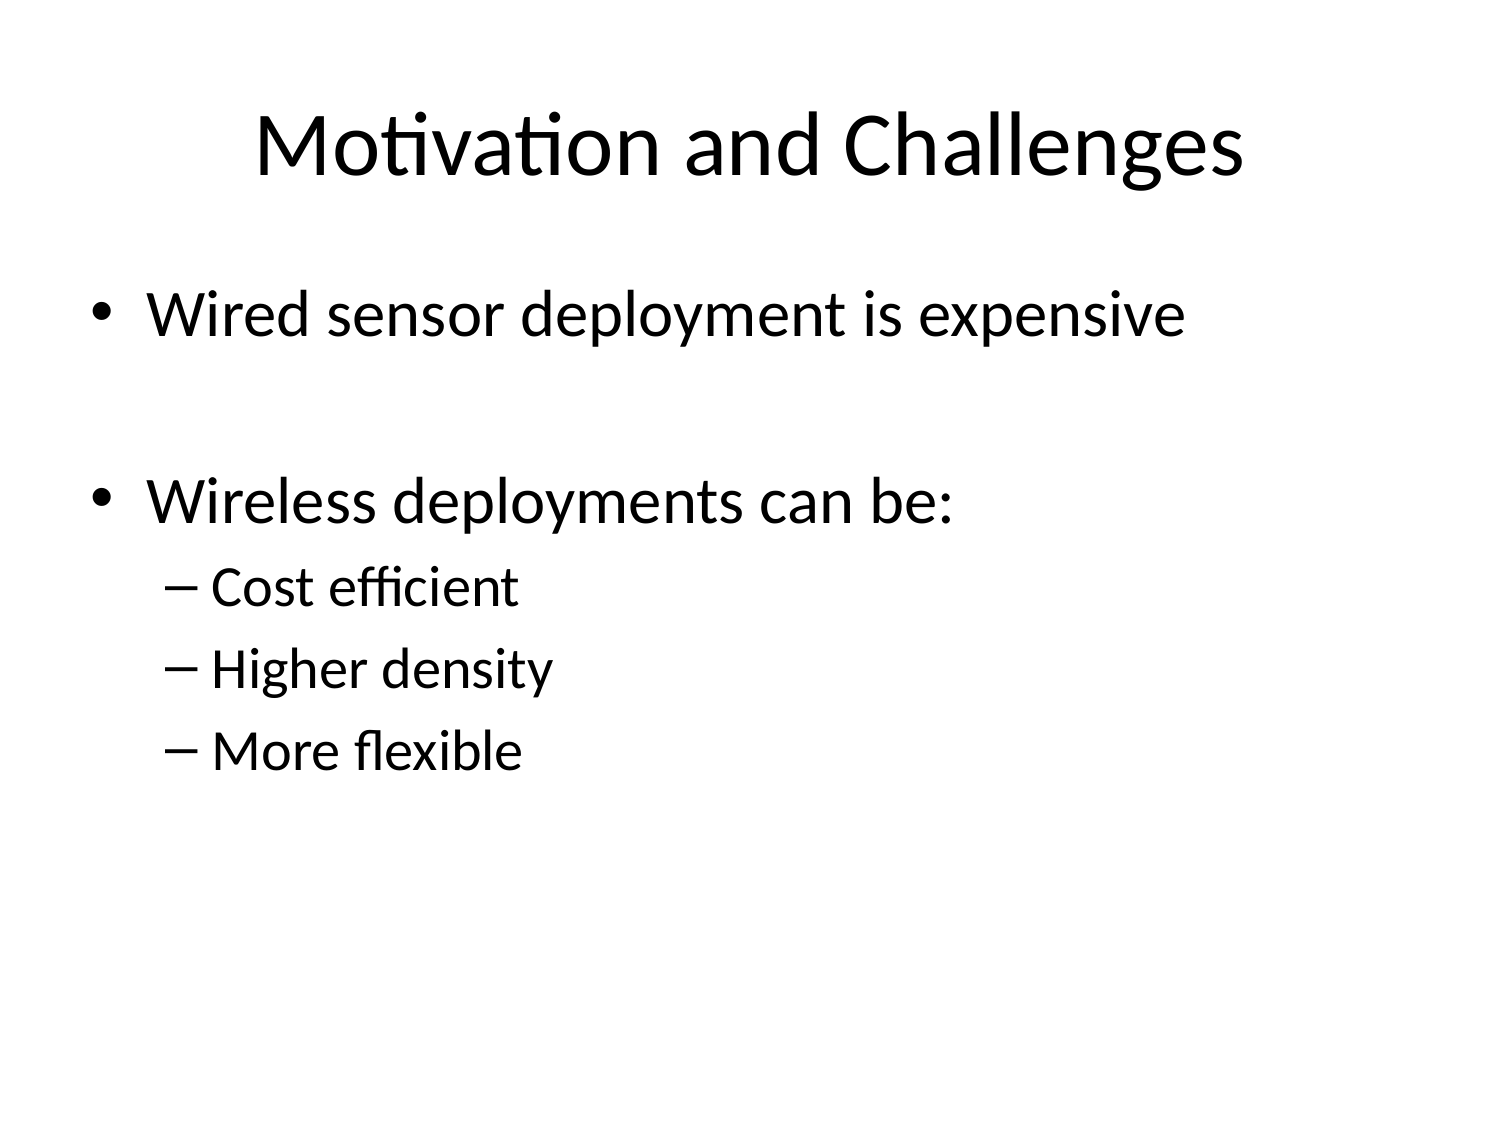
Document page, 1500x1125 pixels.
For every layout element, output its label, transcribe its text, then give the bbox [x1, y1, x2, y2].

title Motivation and Challenges [75, 45, 1425, 233]
list Wired sensor deployment is expensive Wireless deployments can be: Cost efficient Higher density More flexible [75, 262, 1425, 1005]
